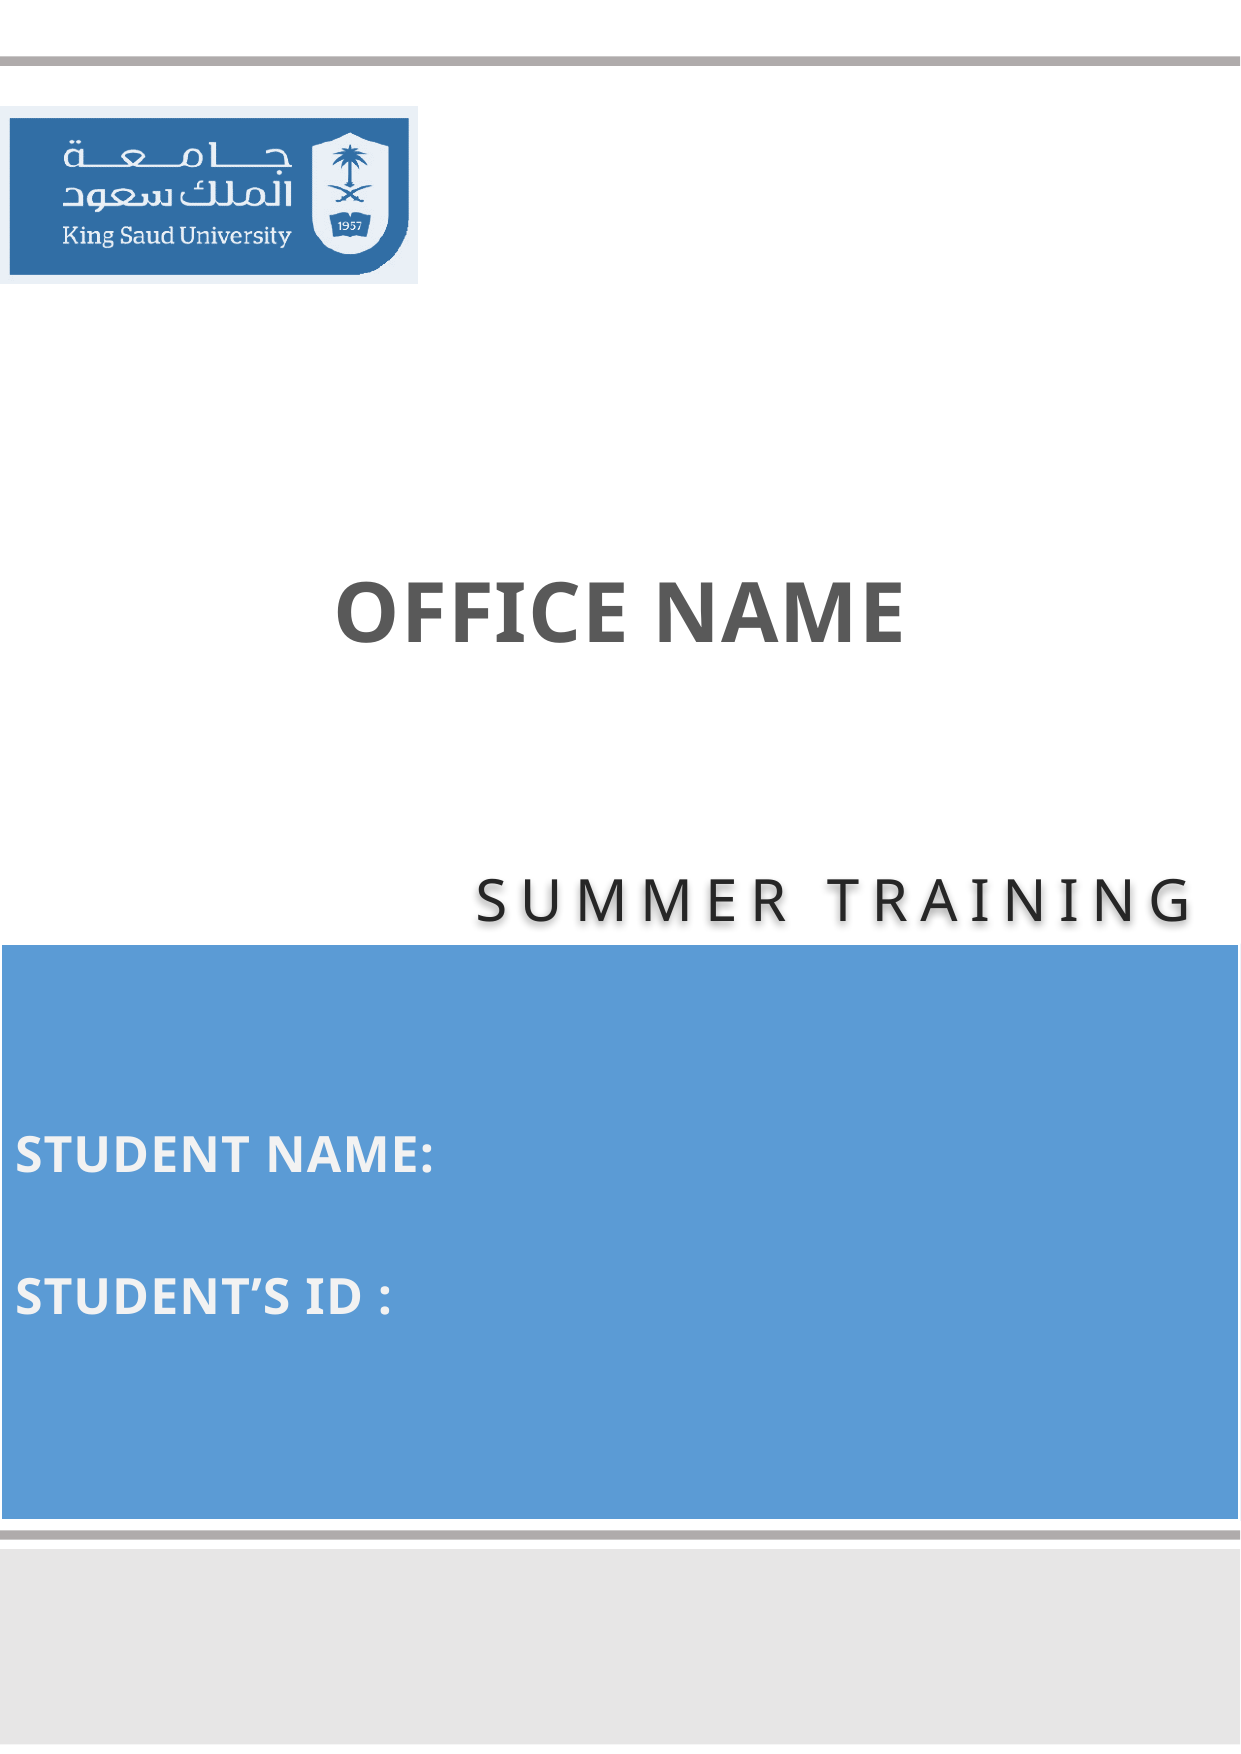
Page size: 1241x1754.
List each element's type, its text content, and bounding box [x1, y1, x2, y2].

text_box [0, 1548, 1241, 1746]
text_box SUMMER TRAINING [324, 855, 1241, 941]
text_box [0, 942, 1241, 1522]
text_box STUDENT’S ID : [0, 1256, 1017, 1332]
text_box OFFICE NAME [111, 551, 1129, 667]
picture [0, 106, 418, 284]
text_box STUDENT NAME: [0, 1114, 1017, 1190]
text_box [0, 1529, 1241, 1541]
text_box [0, 55, 1241, 67]
